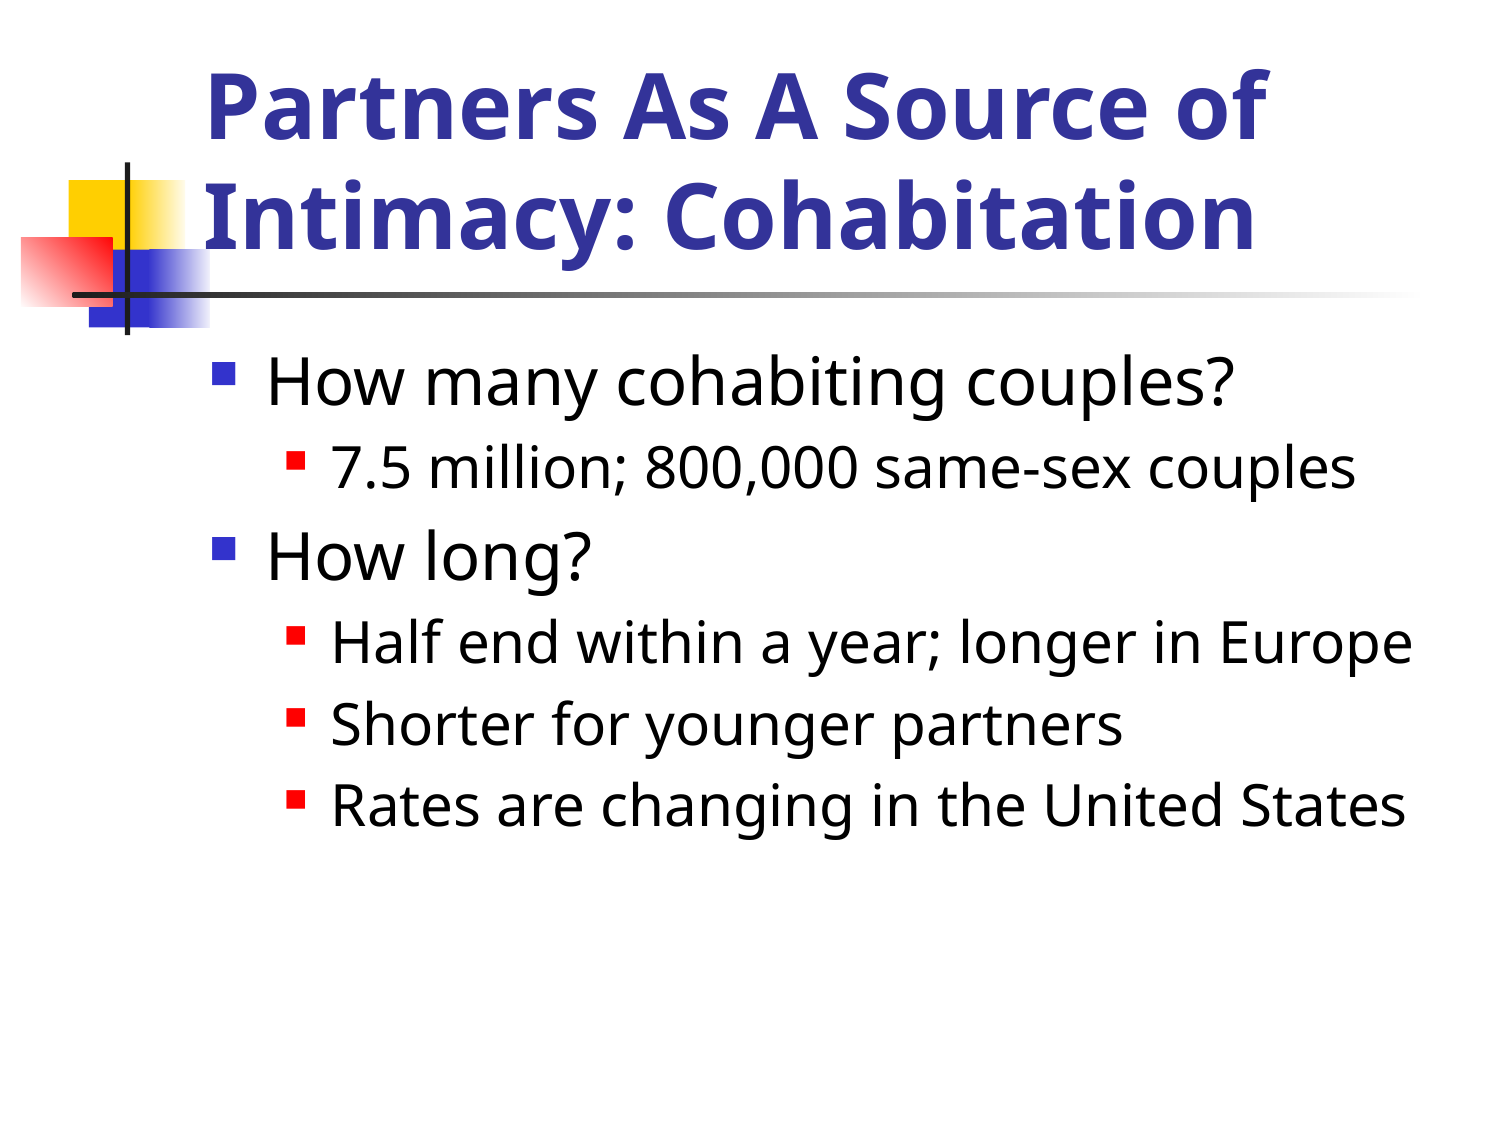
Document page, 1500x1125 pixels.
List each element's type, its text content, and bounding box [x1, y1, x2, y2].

list How many cohabiting couples? 7.5 million; 800,000 same-sex couples How long? Half end within a year; longer in Europe Shorter for younger partners Rates are changing in the United States [193, 331, 1469, 1006]
title Partners As A Source of Intimacy: Cohabitation [188, 35, 1468, 275]
